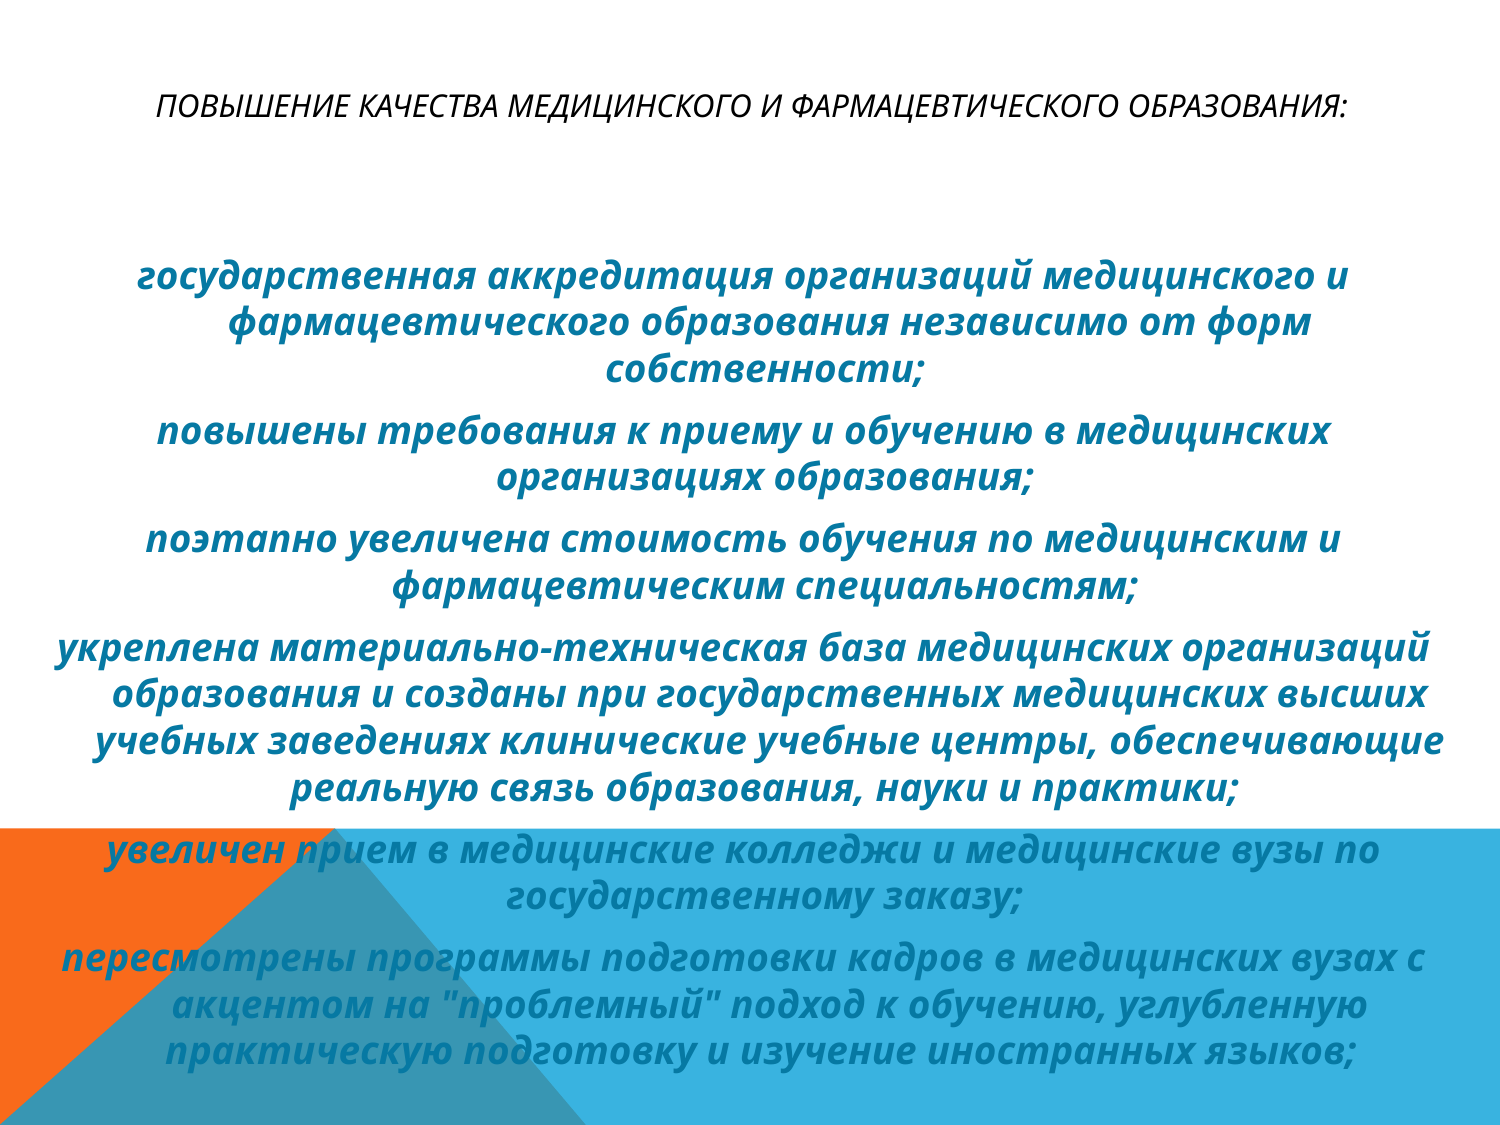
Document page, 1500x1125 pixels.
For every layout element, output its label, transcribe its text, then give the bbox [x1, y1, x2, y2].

title Повышение качества медицинского и фармацевтического образования: [135, 60, 1369, 150]
list государственная аккредитация организаций медицинского и фармацевтического образования независимо от форм собственности; повышены требования к приему и обучению в медицинских организациях образования; поэтапно увеличена стоимость обучения по медицинским и фармацевтическим специальностям; укреплена материально-техническая база медицинских организаций образования и созданы при государственных медицинских высших учебных заведениях клинические учебные центры, обеспечивающие реальную связь образования, науки и практики; увеличен прием в медицинские колледжи и медицинские вузы по государственному заказу; пересмотрены программы подготовки кадров в медицинских вузах с акцентом на "проблемный" подход к обучению, углубленную практическую подготовку и изучение иностранных языков; [17, 243, 1471, 1094]
